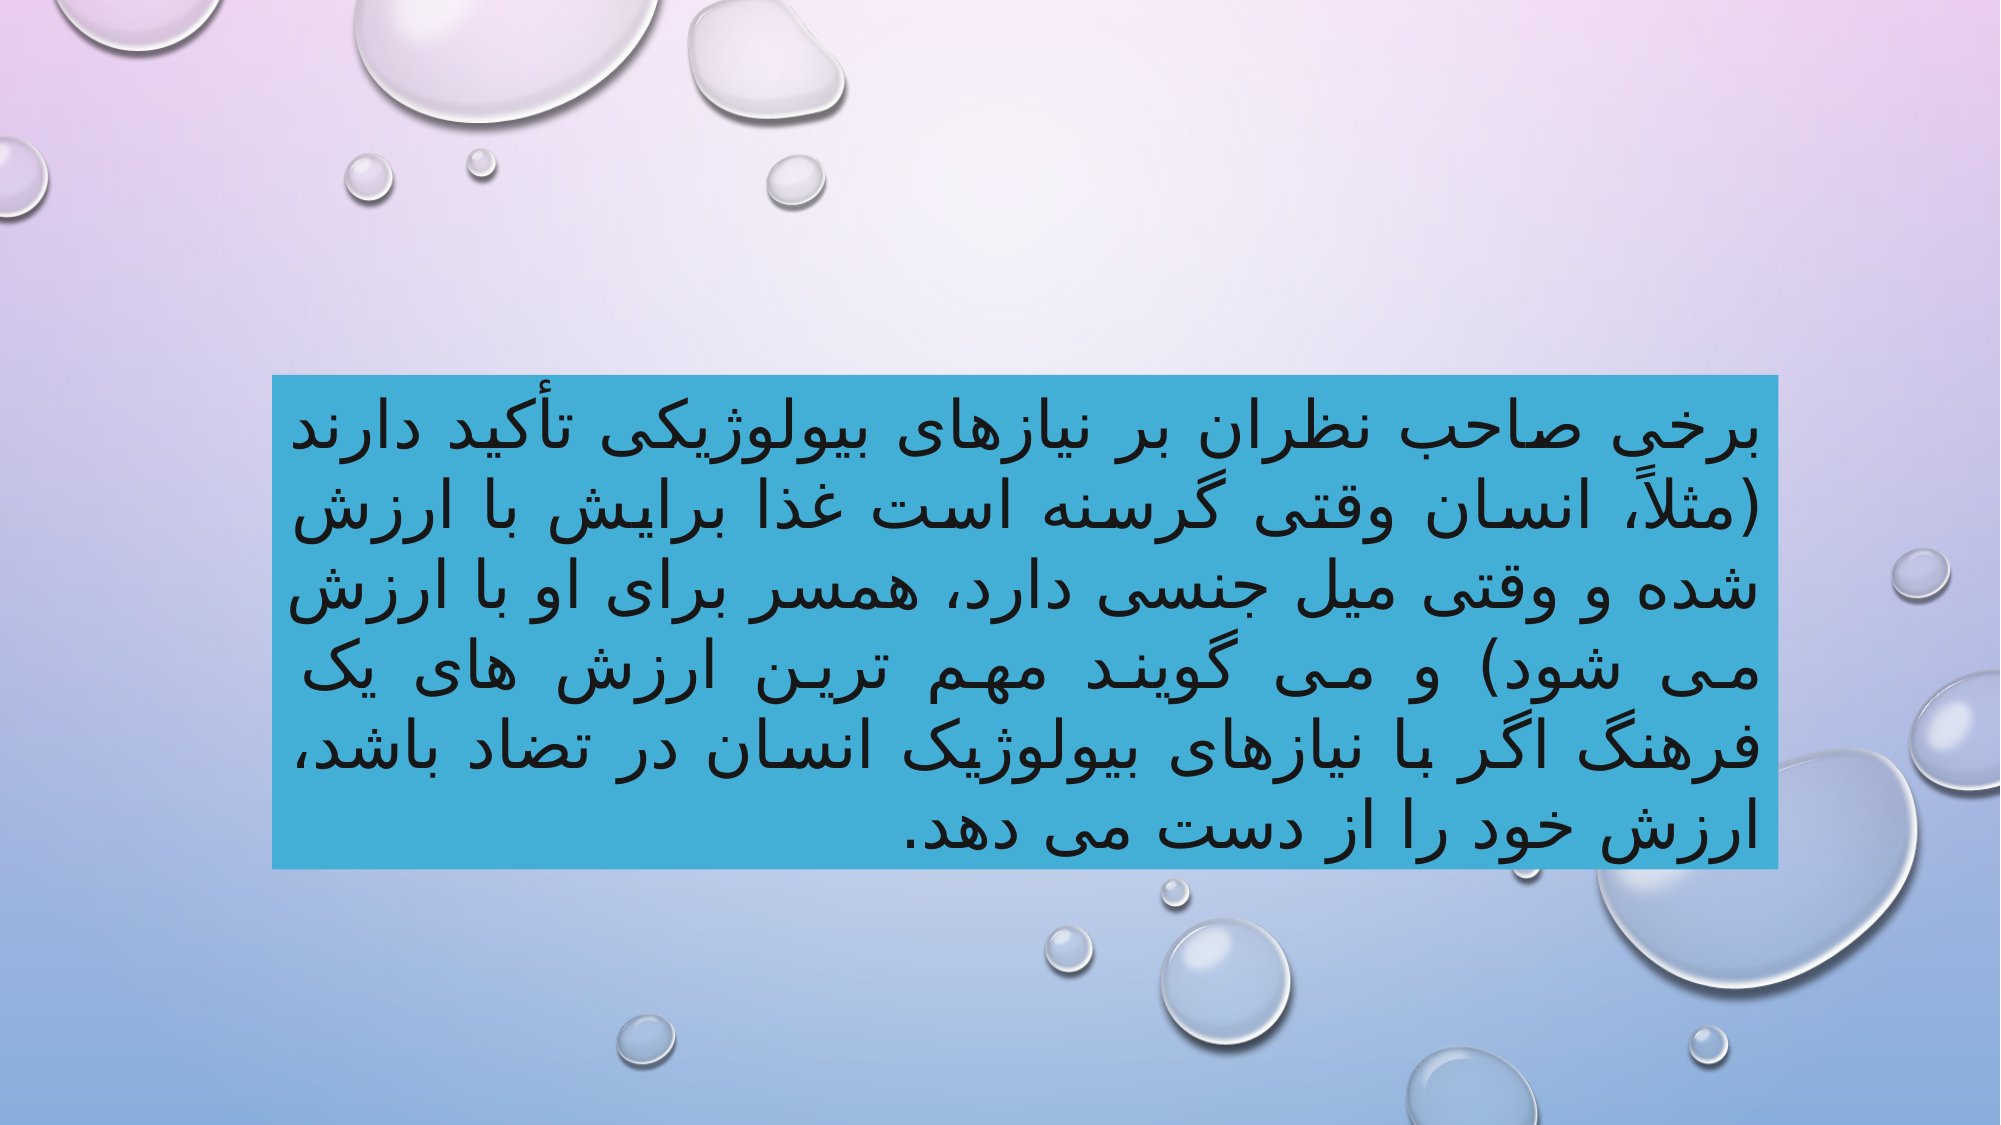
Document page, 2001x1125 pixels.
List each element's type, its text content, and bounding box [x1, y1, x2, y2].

text_box برخی صاحب نظران بر نيازهای بيولوژيکی تأکيد دارند (مثلاً، انسان وقتی گرسنه است غذا برايش با ارزش شده و وقتی ميل جنسی دارد، همسر برای او با ارزش می شود) و می گويند مهم ترين ارزش های يک فرهنگ اگر با نيازهای بيولوژيک انسان در تضاد باشد، ارزش خود را از دست می دهد. [272, 374, 1779, 870]
picture [0, 0, 2000, 1125]
